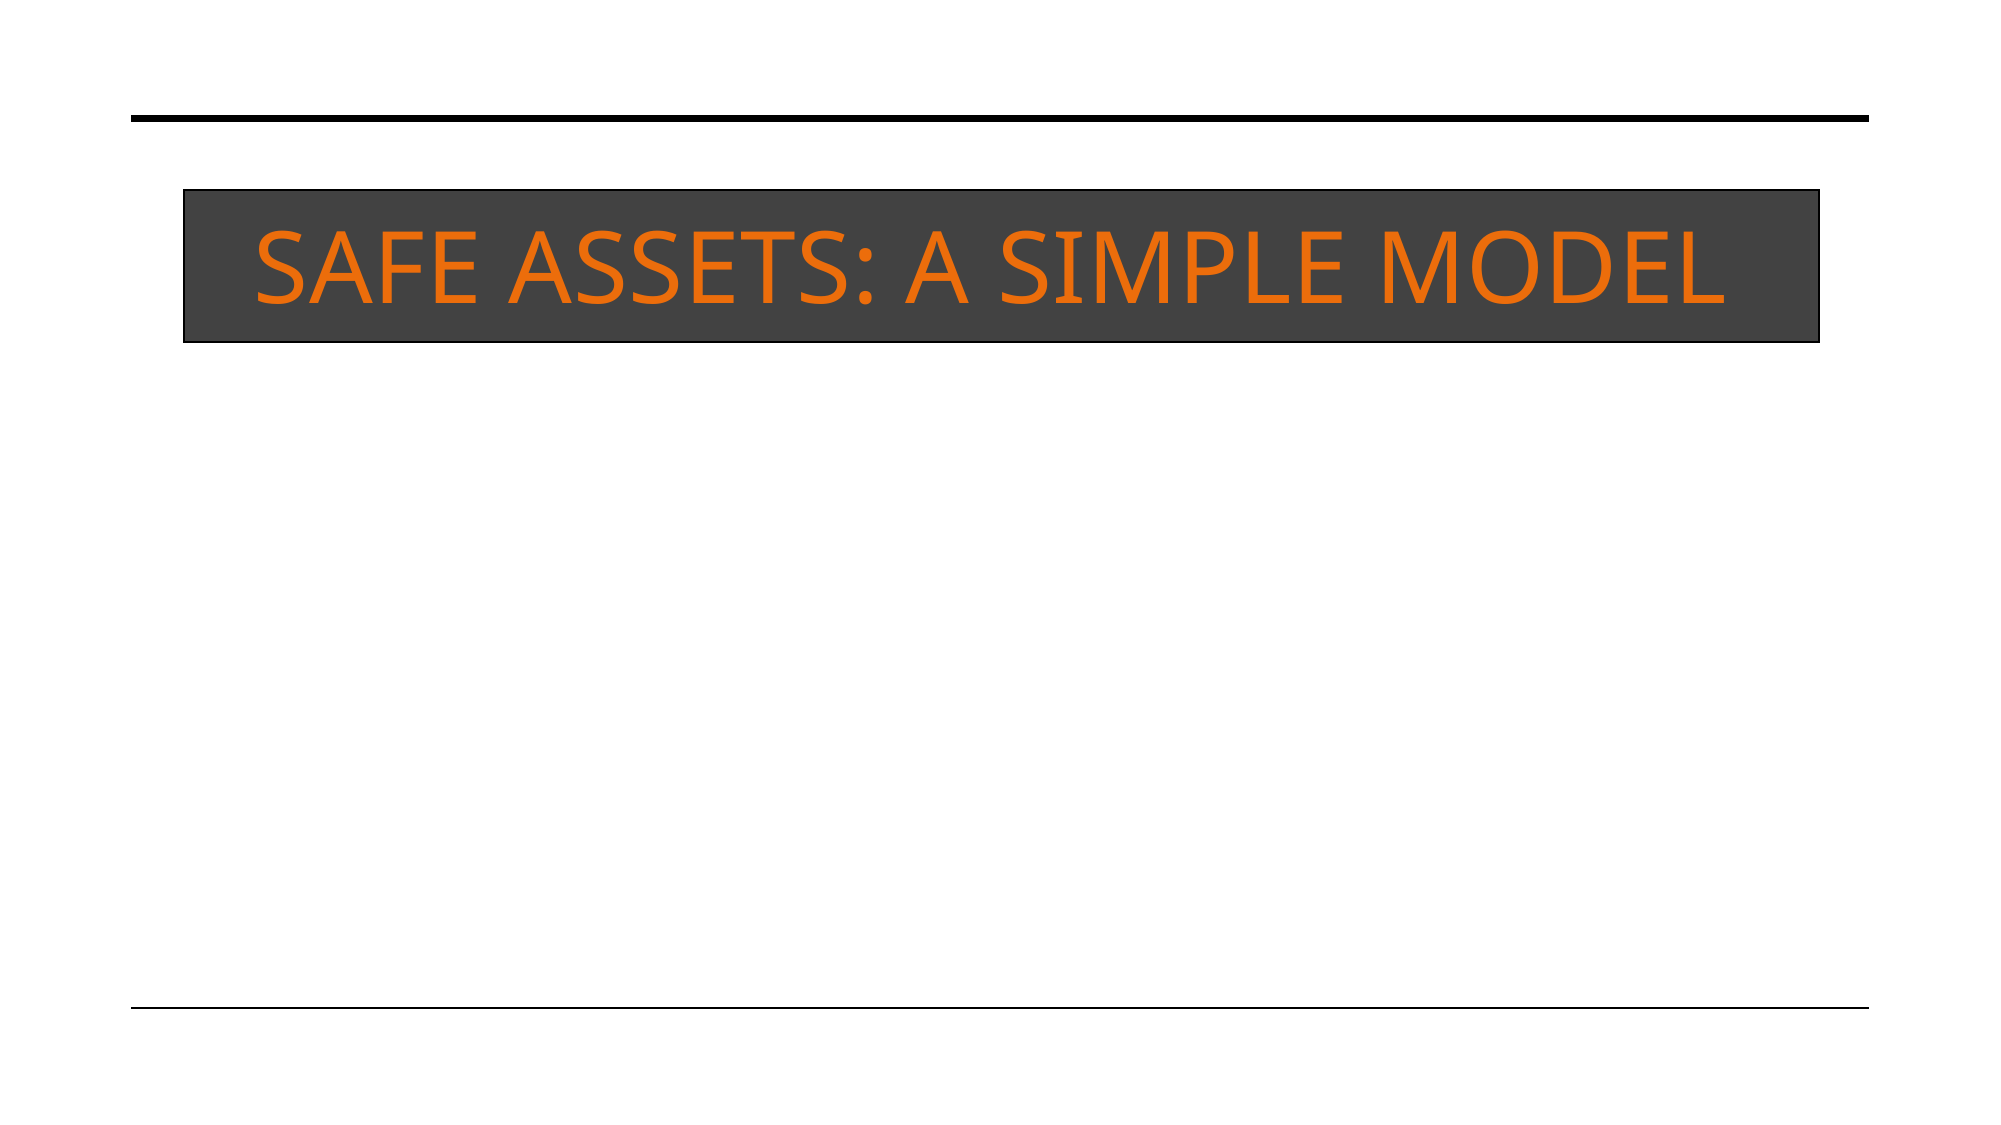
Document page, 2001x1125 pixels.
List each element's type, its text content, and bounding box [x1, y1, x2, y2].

title SAFE ASSETS: A SIMPLE MODEL [114, 151, 1869, 377]
